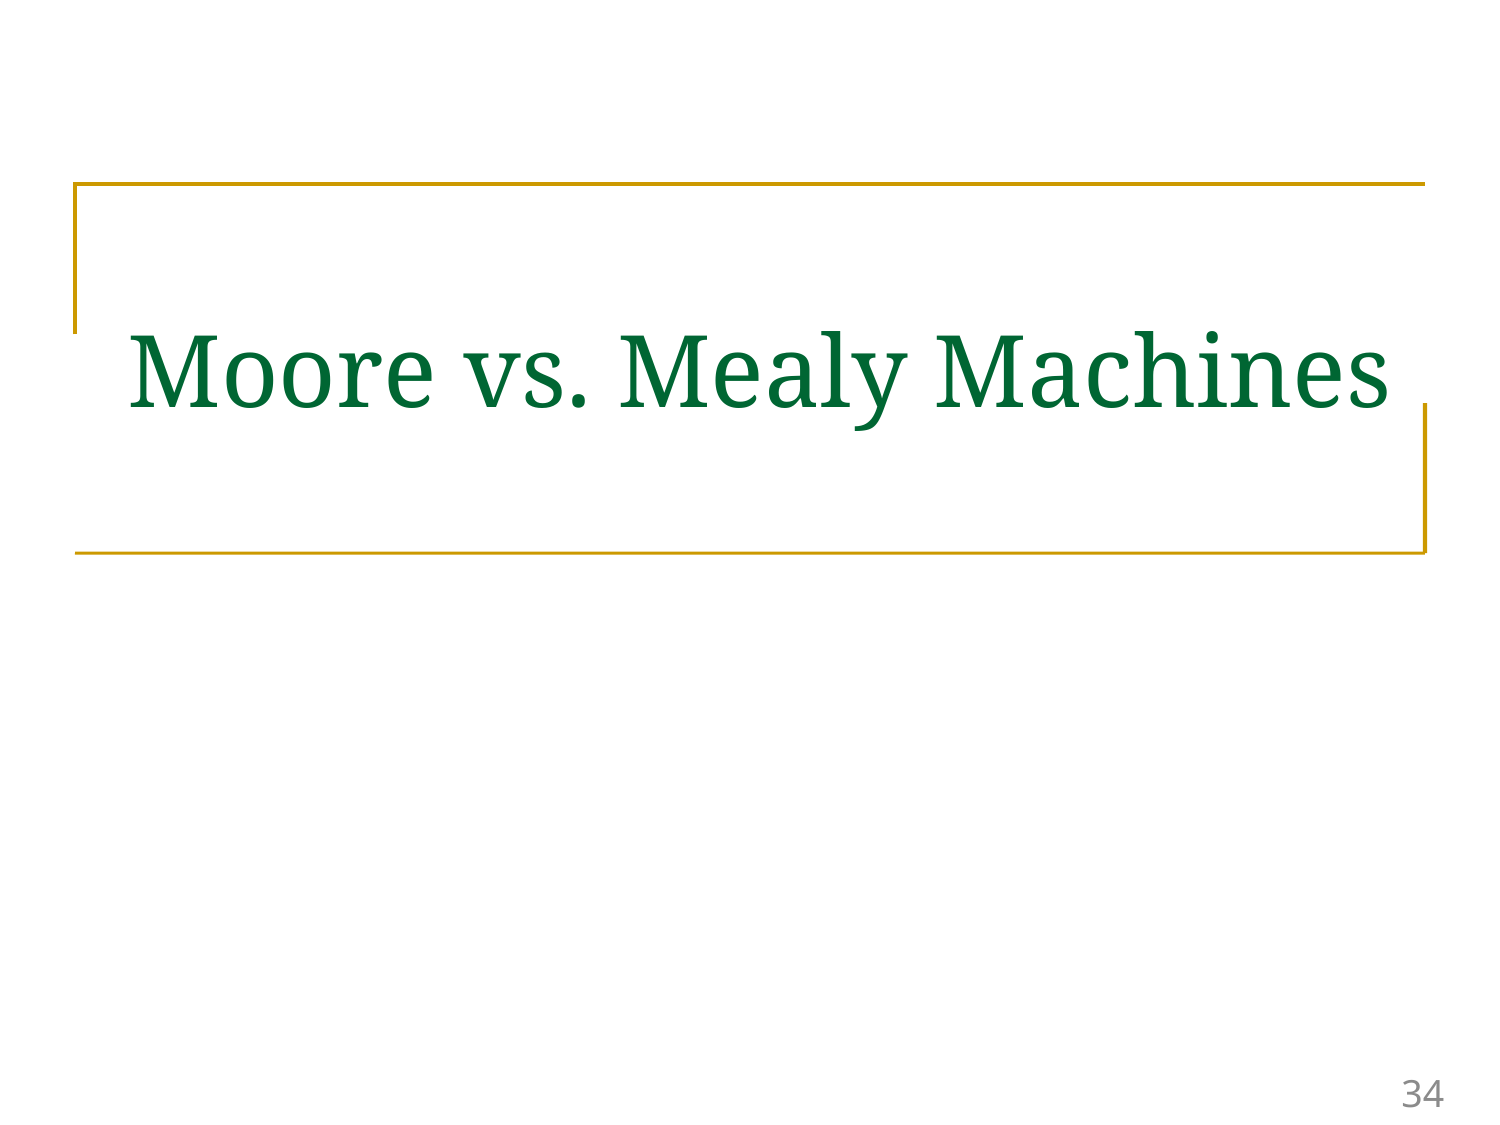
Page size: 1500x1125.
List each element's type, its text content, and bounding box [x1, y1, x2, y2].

title Moore vs. Mealy Machines [112, 299, 1413, 588]
slide_number 34 [1121, 1066, 1460, 1125]
